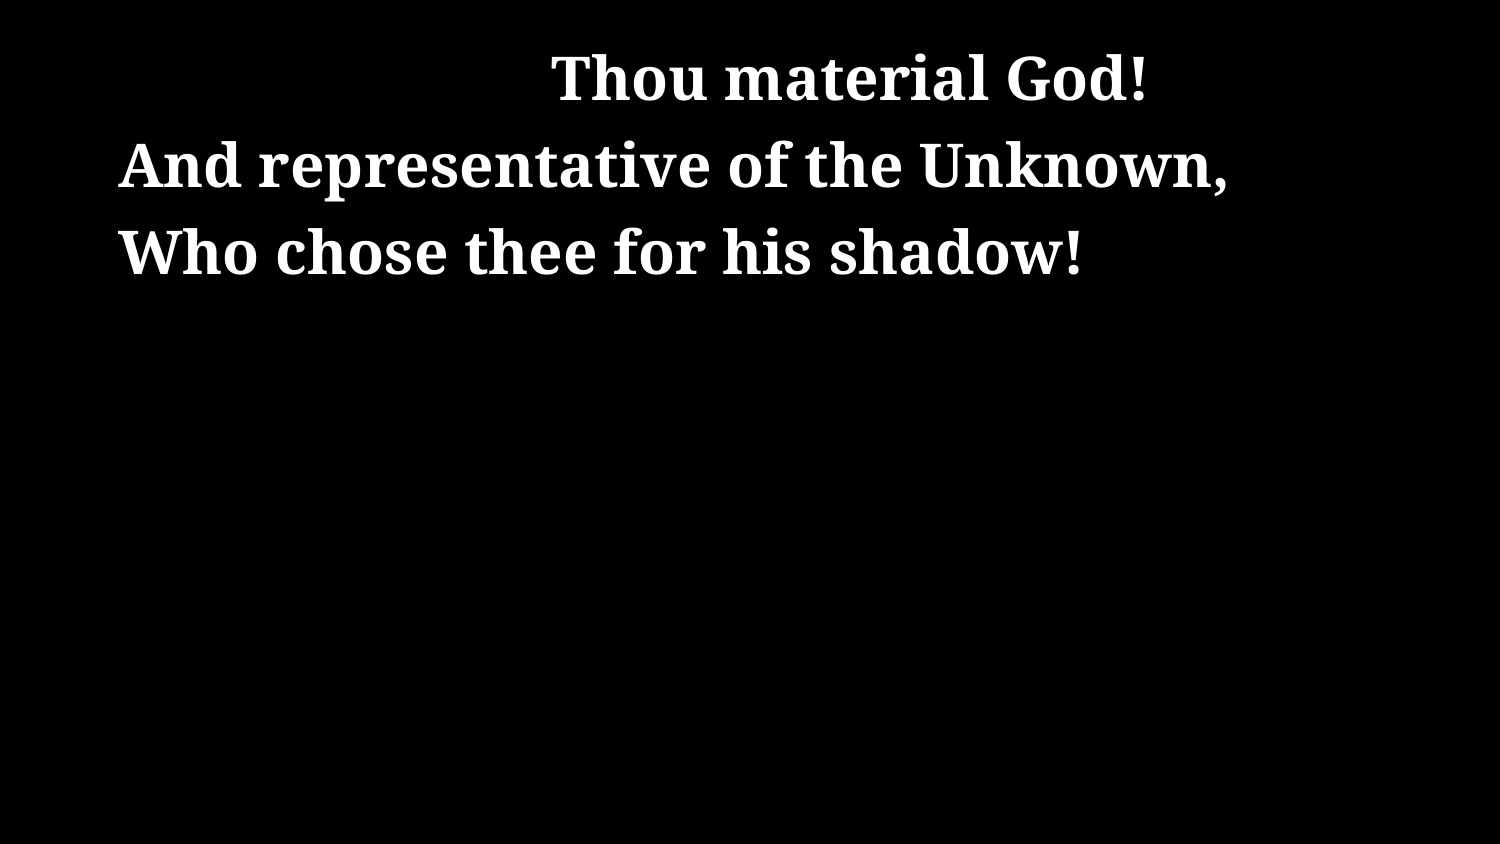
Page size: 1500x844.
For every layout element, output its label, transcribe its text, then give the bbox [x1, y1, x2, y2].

title Thou material God! And representative of the Unknown, Who chose thee for his shadow! [103, 17, 1397, 299]
